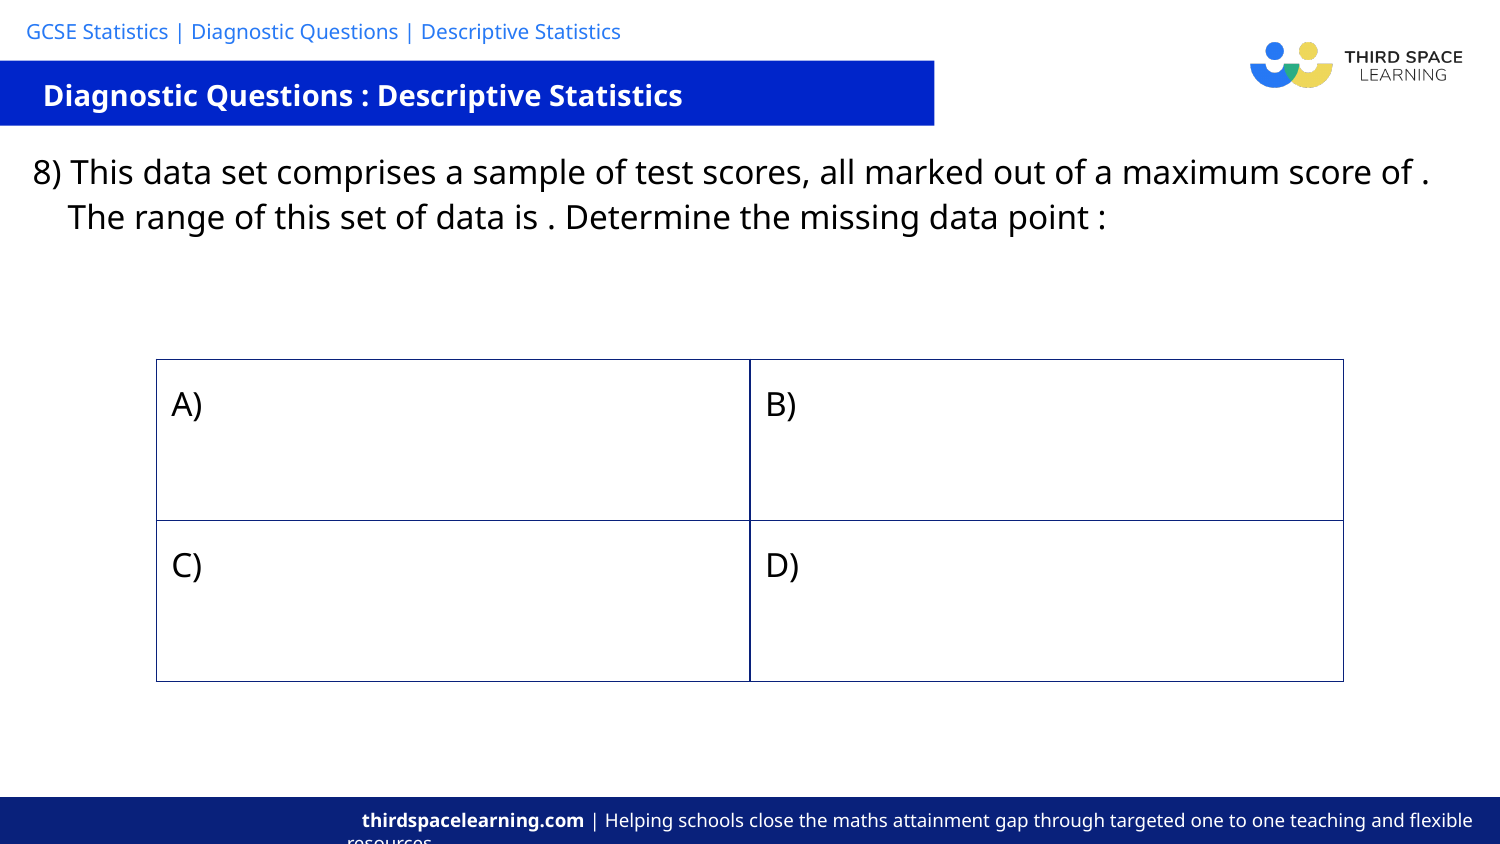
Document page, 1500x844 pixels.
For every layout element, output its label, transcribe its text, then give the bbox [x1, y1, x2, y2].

text_box Diagnostic Questions : Descriptive Statistics [27, 61, 880, 127]
picture [1250, 33, 1465, 99]
